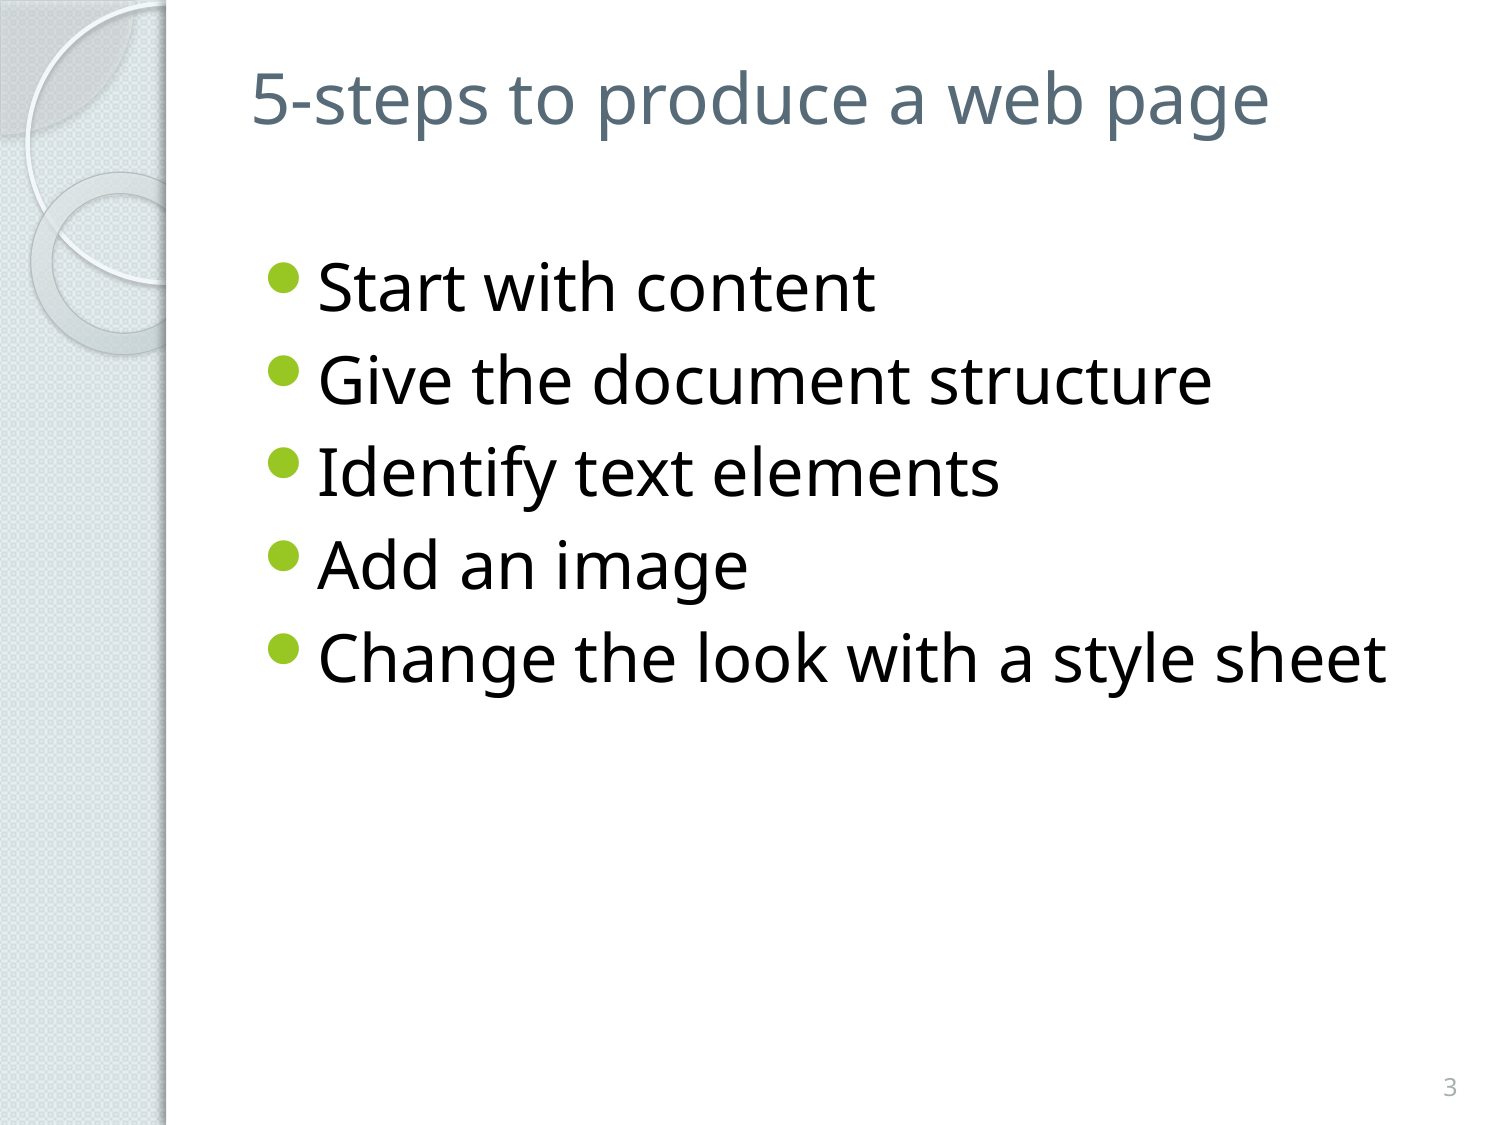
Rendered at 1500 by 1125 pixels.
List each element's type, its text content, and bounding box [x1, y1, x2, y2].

title 5-steps to produce a web page [235, 45, 1466, 233]
slide_number 3 [1413, 1034, 1488, 1113]
list Start with content Give the document structure Identify text elements Add an image Change the look with a style sheet [235, 237, 1466, 1025]
